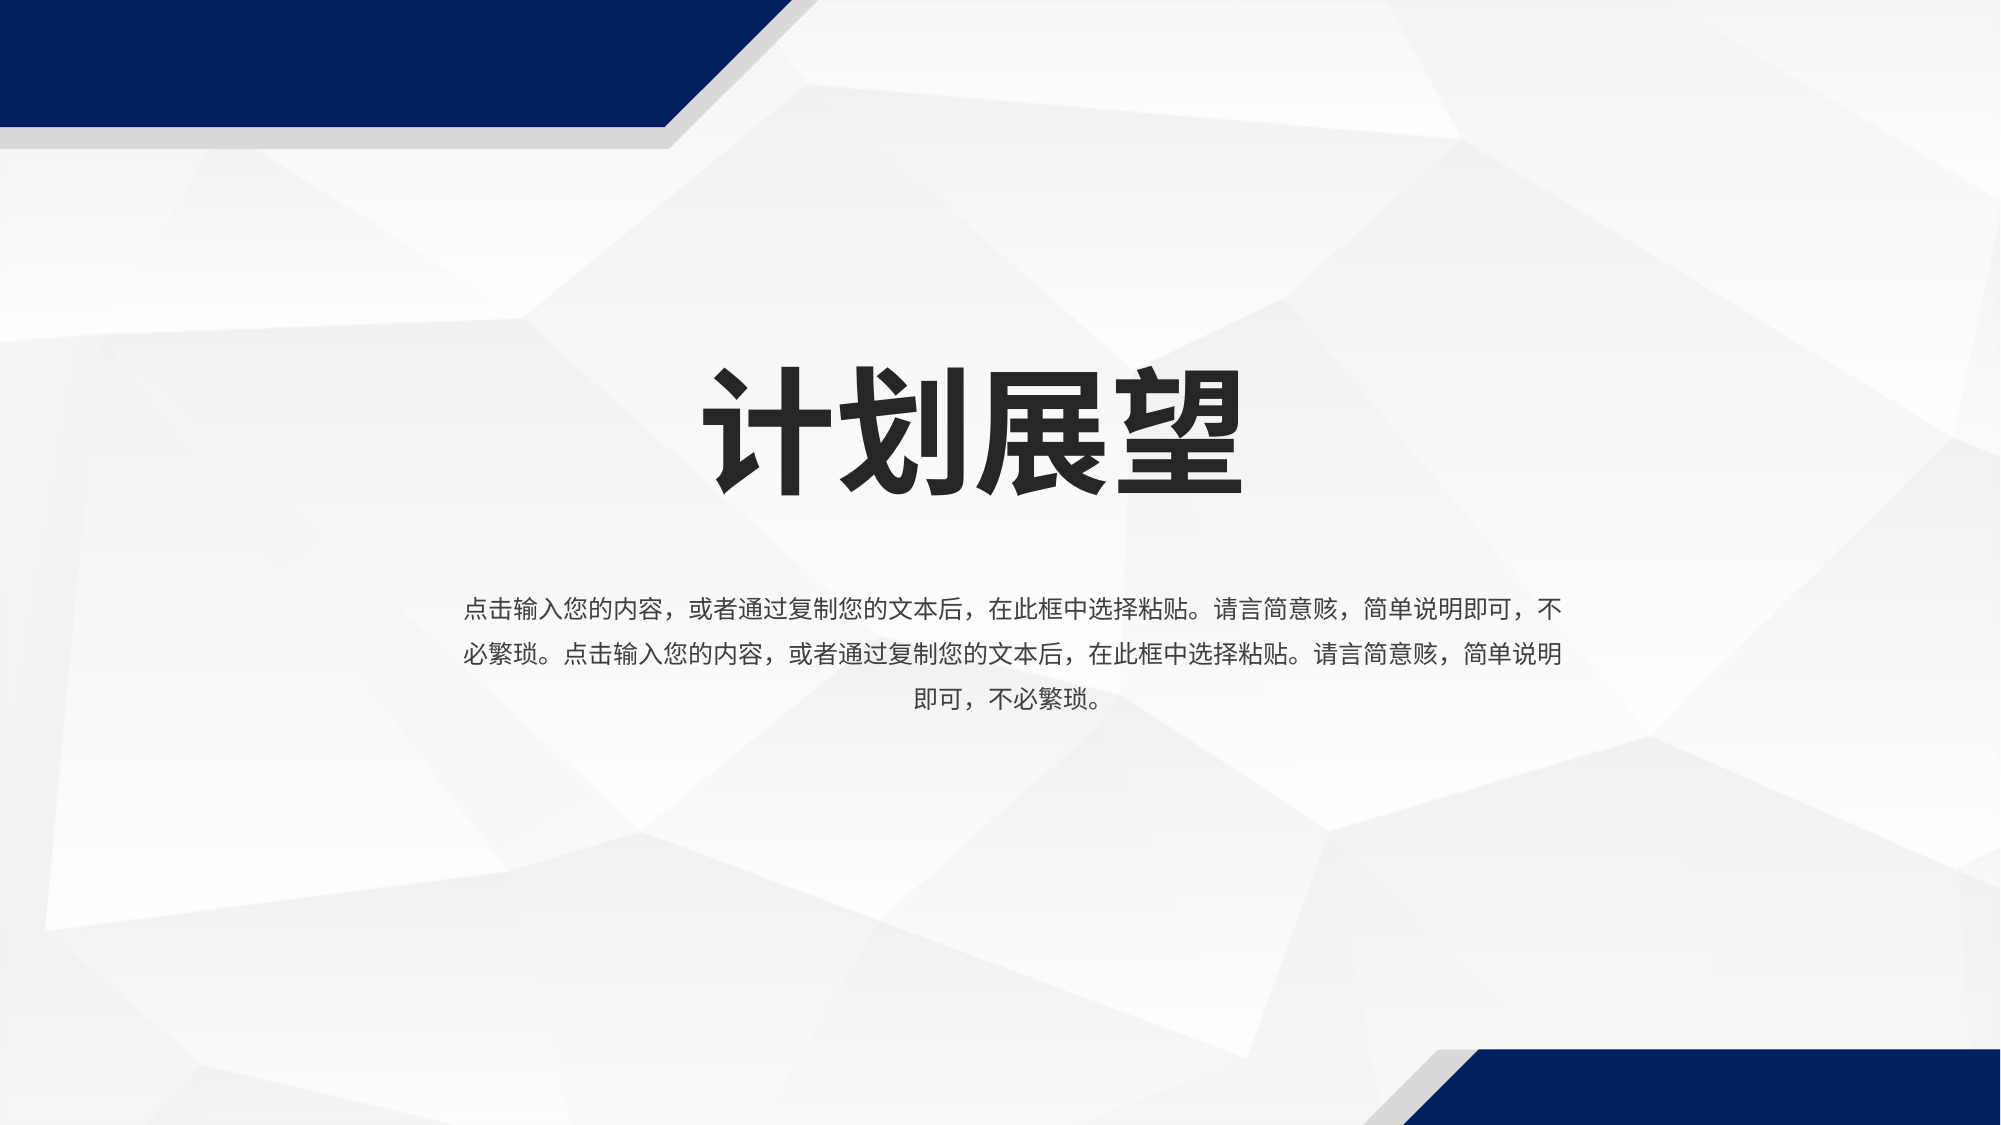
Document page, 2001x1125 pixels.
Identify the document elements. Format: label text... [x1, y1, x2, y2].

text_box 计划展望 [594, 338, 1353, 518]
picture [0, 0, 2001, 1125]
text_box 点击输入您的内容，或者通过复制您的文本后，在此框中选择粘贴。请言简意赅，简单说明即可，不必繁琐。点击输入您的内容，或者通过复制您的文本后，在此框中选择粘贴。请言简意赅，简单说明即可，不必繁琐。 [446, 571, 1582, 721]
